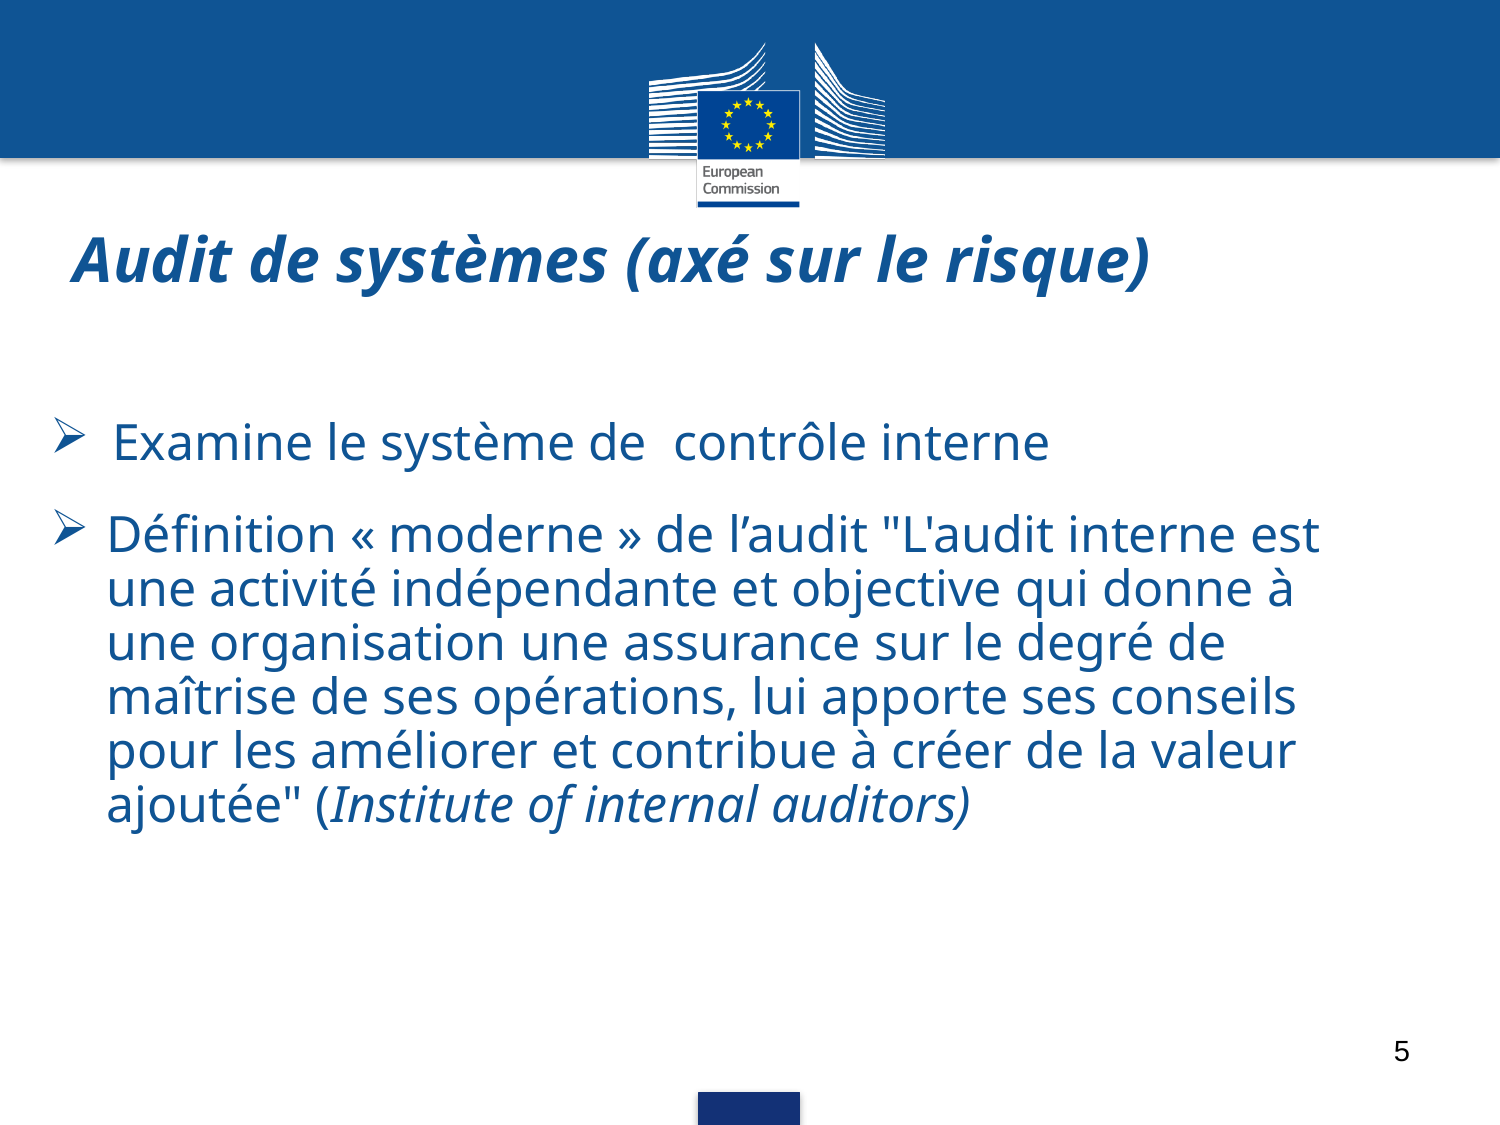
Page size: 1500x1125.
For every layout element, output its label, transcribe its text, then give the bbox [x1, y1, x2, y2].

picture [649, 42, 885, 163]
slide_number 5 [1074, 1024, 1426, 1103]
list Examine le système de contrôle interne Définition « moderne » de l’audit "L'audit interne est une activité indépendante et objective qui donne à une organisation une assurance sur le degré de maîtrise de ses opérations, lui apporte ses conseils pour les améliorer et contribue à créer de la valeur ajoutée" (Institute of internal auditors) [34, 409, 1386, 1019]
title Audit de systèmes (axé sur le risque) [0, 163, 1500, 352]
